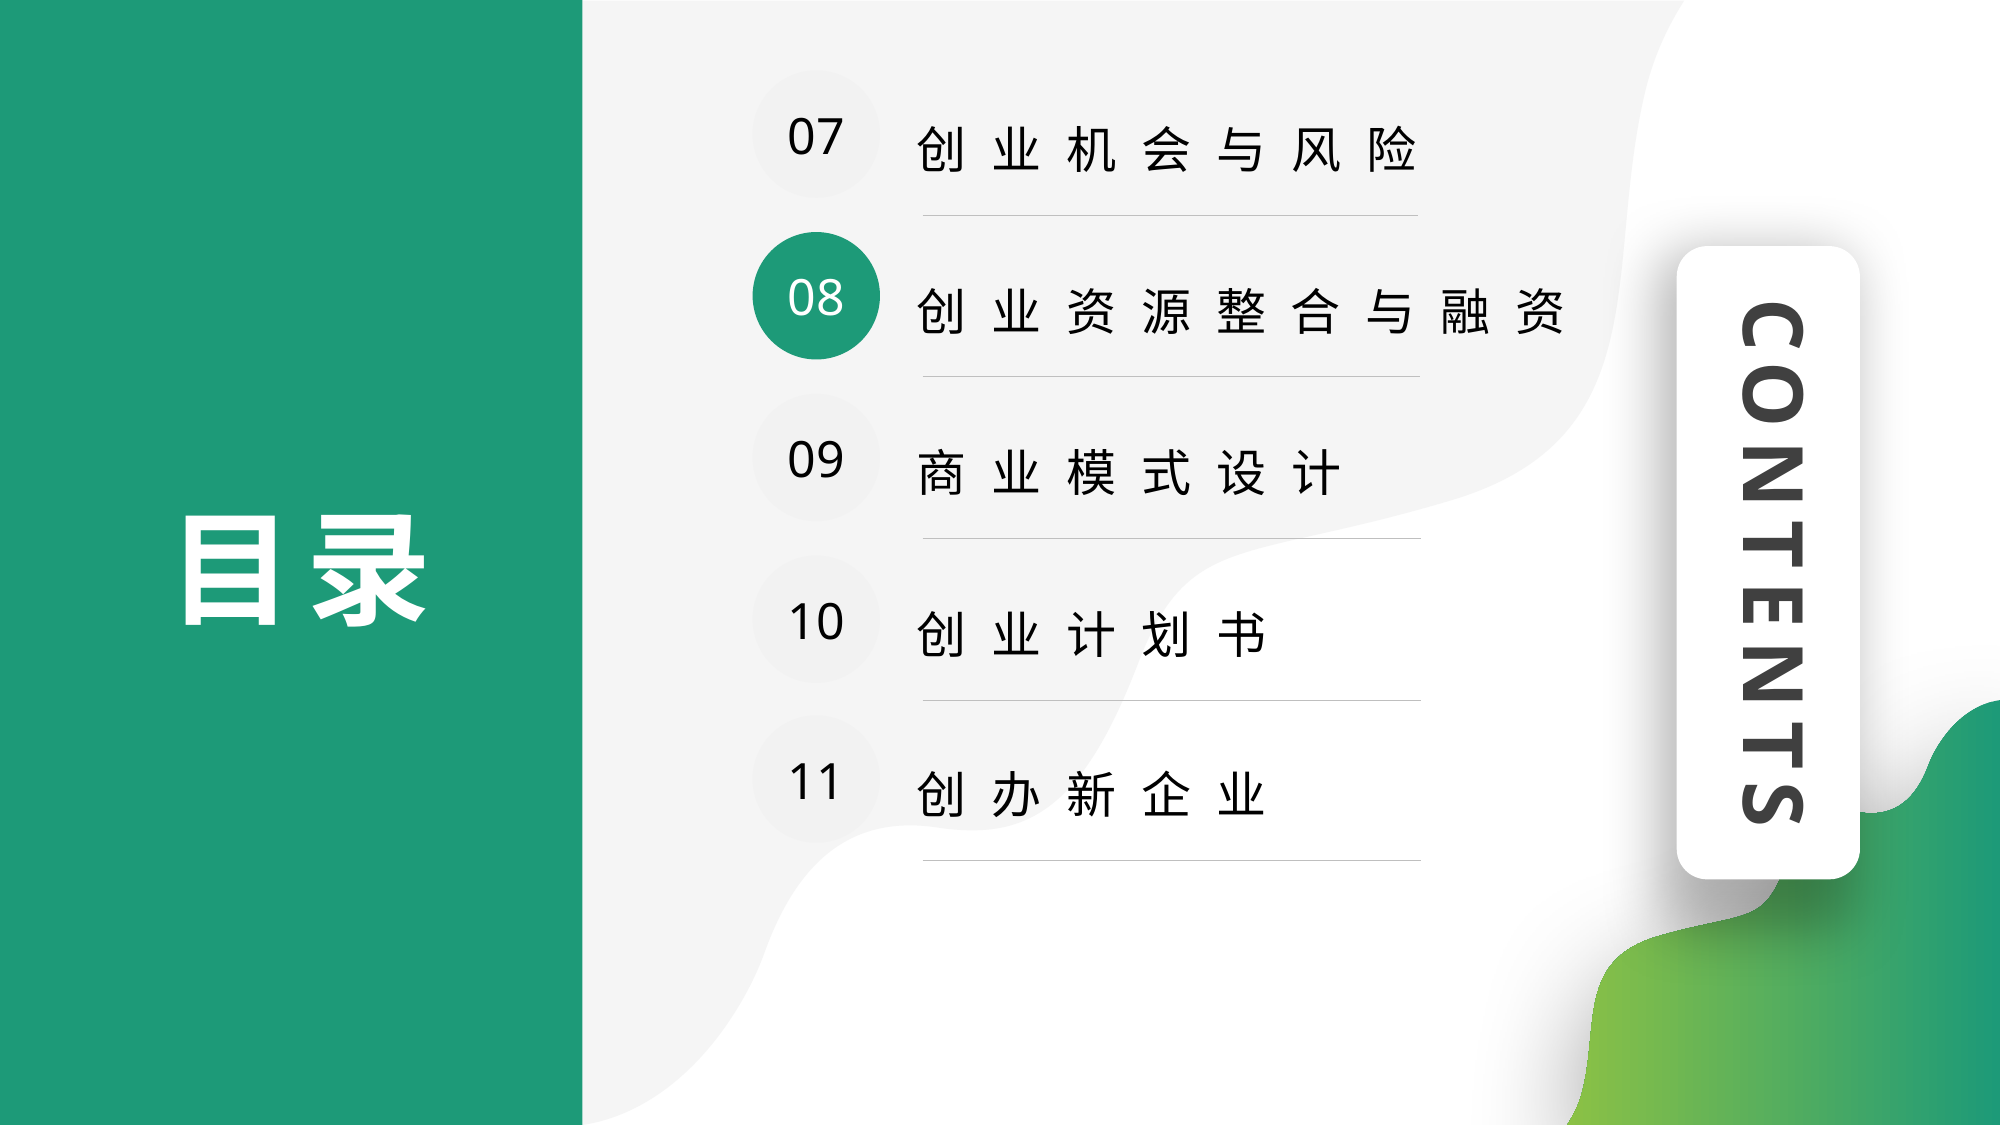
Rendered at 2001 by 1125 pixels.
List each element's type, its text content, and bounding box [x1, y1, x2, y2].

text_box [752, 231, 1626, 377]
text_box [752, 715, 1490, 860]
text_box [752, 393, 1490, 539]
text_box [583, 0, 1685, 1125]
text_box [752, 70, 1498, 215]
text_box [1676, 246, 1860, 880]
text_box 目录 [114, 489, 468, 640]
text_box [0, 0, 583, 1125]
text_box [1566, 699, 2000, 1125]
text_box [752, 555, 1486, 701]
